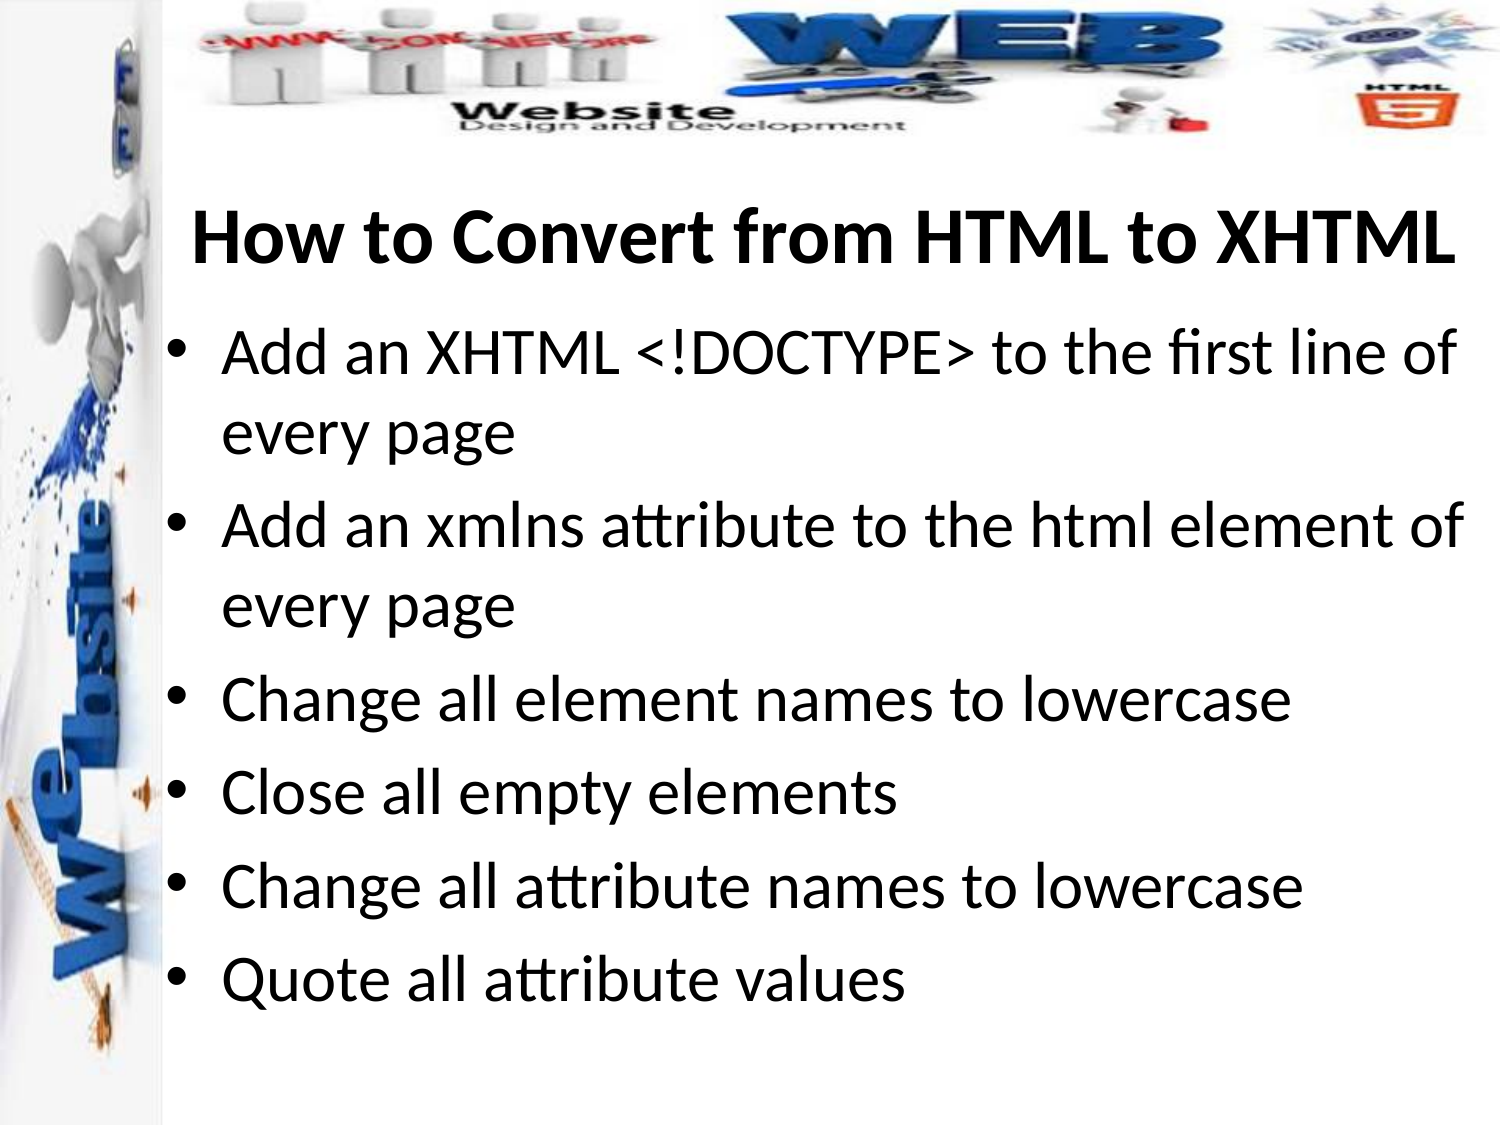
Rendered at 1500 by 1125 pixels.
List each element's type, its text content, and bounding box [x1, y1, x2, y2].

list Add an XHTML <!DOCTYPE> to the first line of every page Add an xmlns attribute to the html element of every page Change all element names to lowercase Close all empty elements Change all attribute names to lowercase Quote all attribute values [150, 299, 1500, 1125]
picture [0, 0, 1500, 1125]
title How to Convert from HTML to XHTML [150, 137, 1500, 299]
